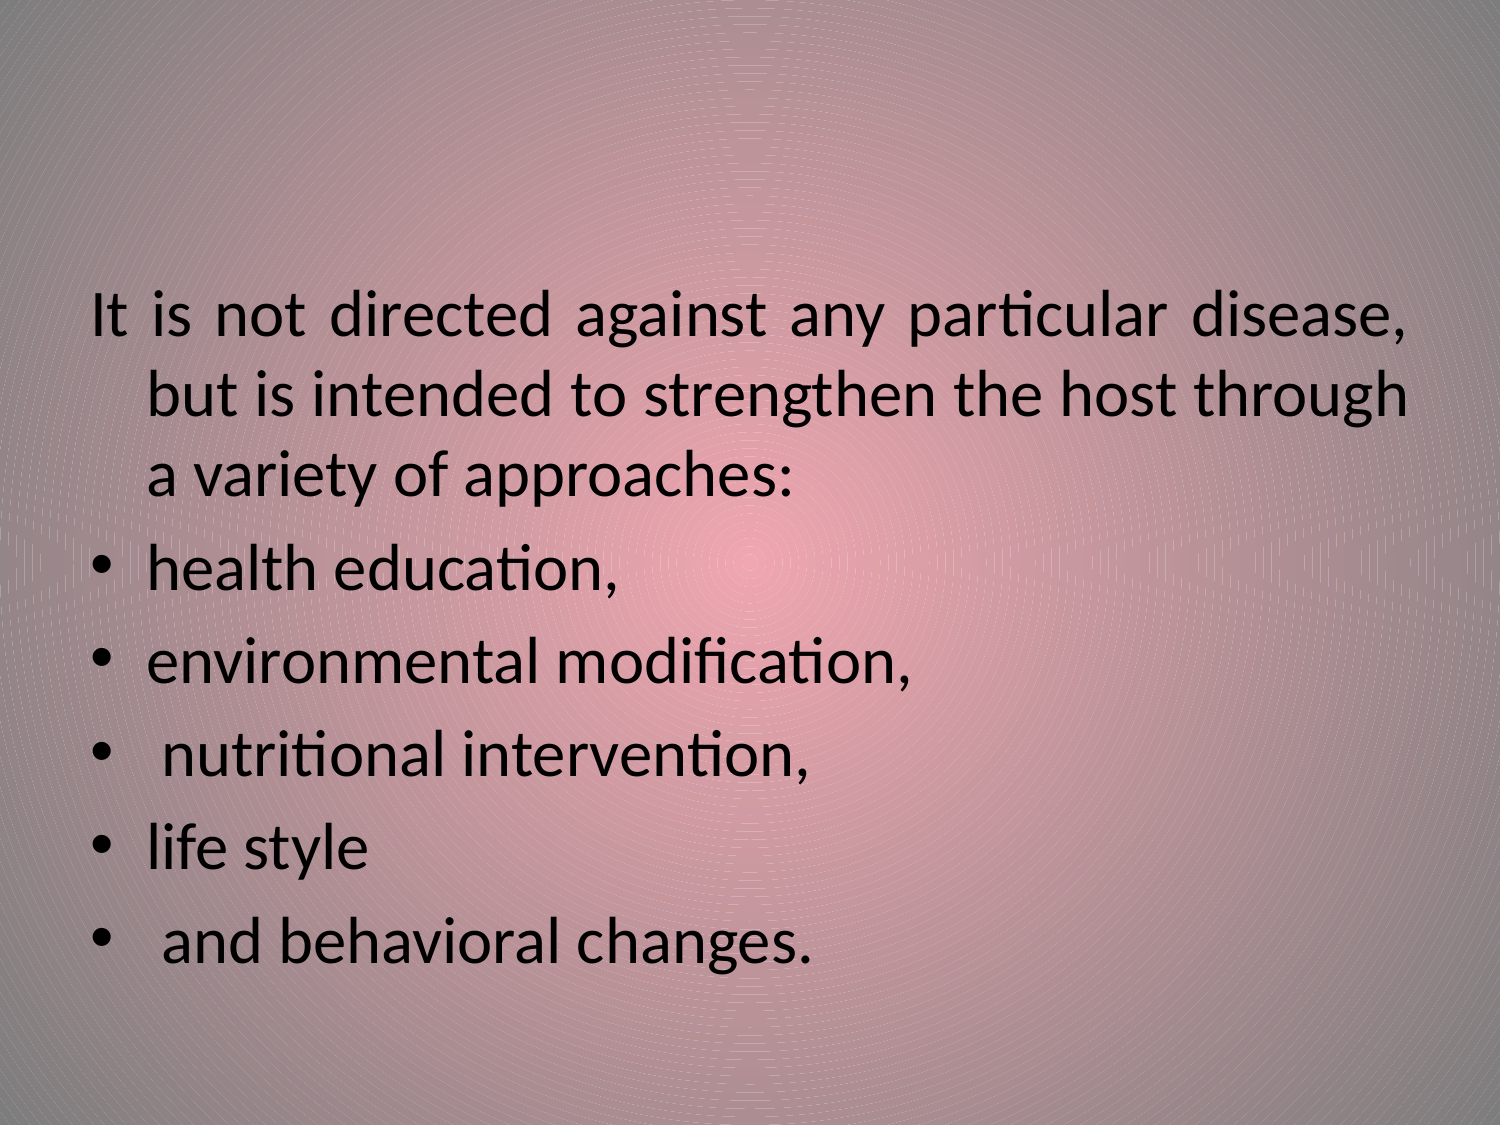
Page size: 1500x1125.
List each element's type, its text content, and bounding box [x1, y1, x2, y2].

list It is not directed against any particular disease, but is intended to strengthen the host through a variety of approaches: health education, environmental modification, nutritional intervention, life style and behavioral changes. [74, 262, 1426, 1006]
